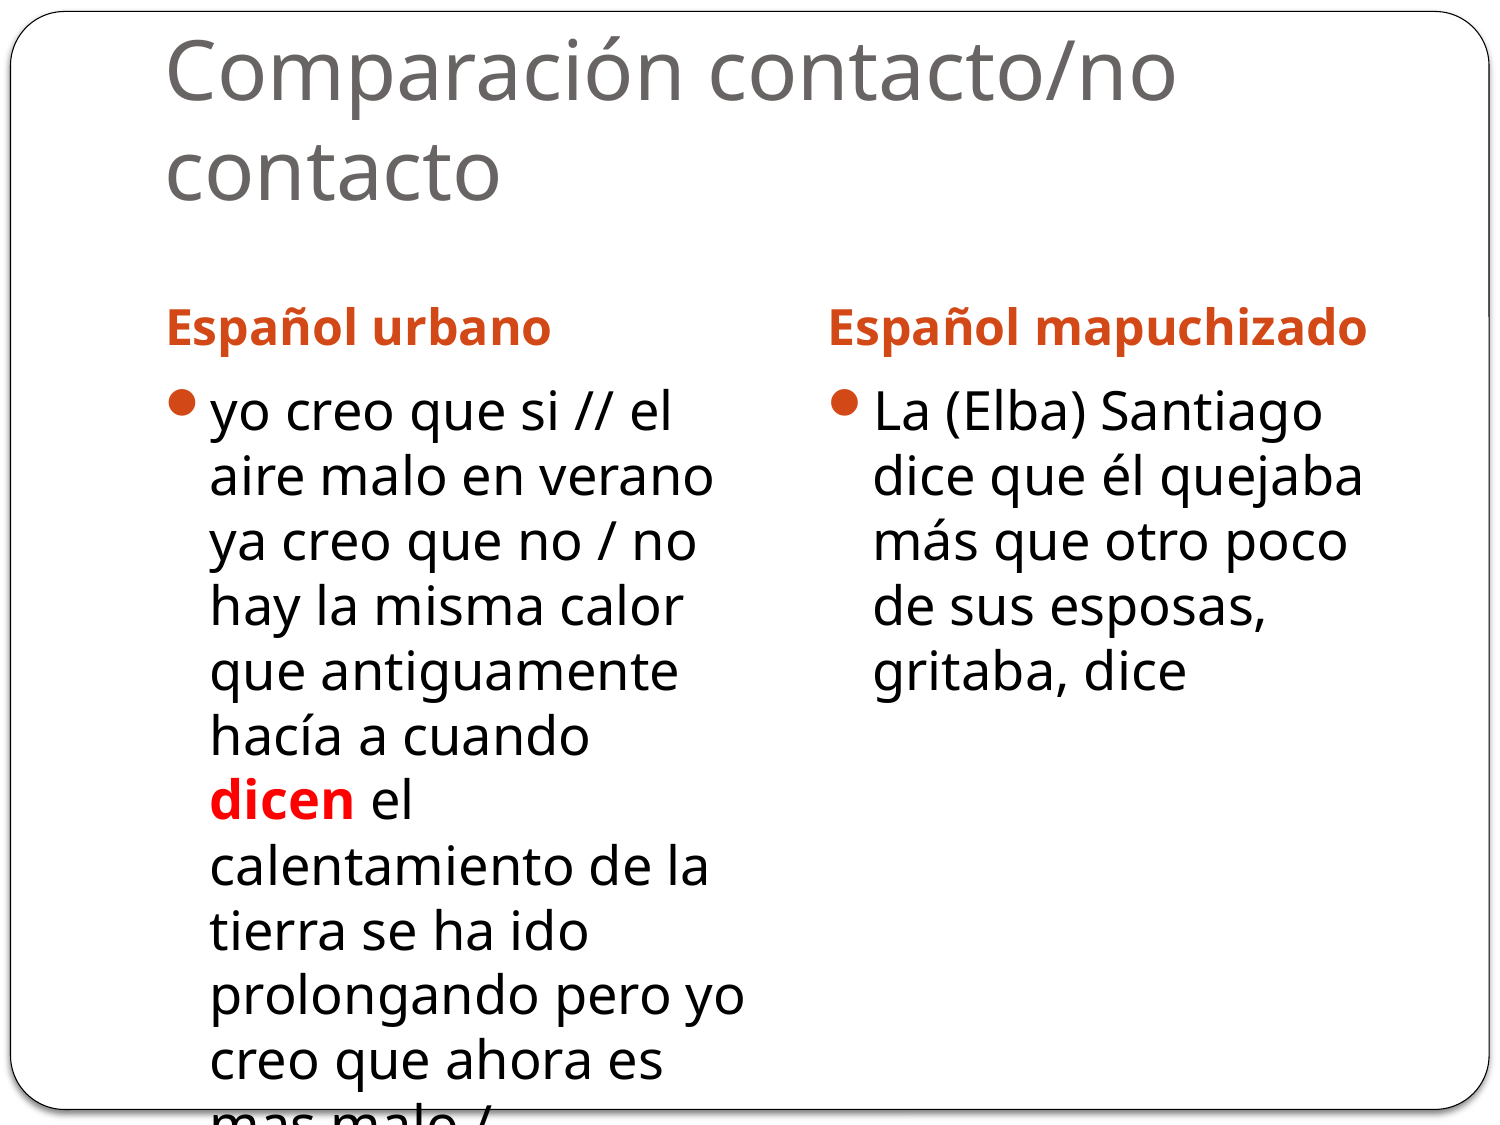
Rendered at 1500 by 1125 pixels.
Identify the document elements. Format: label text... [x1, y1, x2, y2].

list yo creo que si // el aire malo en verano ya creo que no / no hay la misma calor que antiguamente hacía a cuando dicen el calentamiento de la tierra se ha ido prolongando pero yo creo que ahora es mas malo / [150, 368, 763, 1007]
list La (Elba) Santiago dice que él quejaba más que otro poco de sus esposas, gritaba, dice [812, 368, 1425, 1007]
list Español urbano [149, 236, 763, 364]
list Español mapuchizado [811, 236, 1426, 364]
title Comparación contacto/no contacto [150, 44, 1425, 233]
